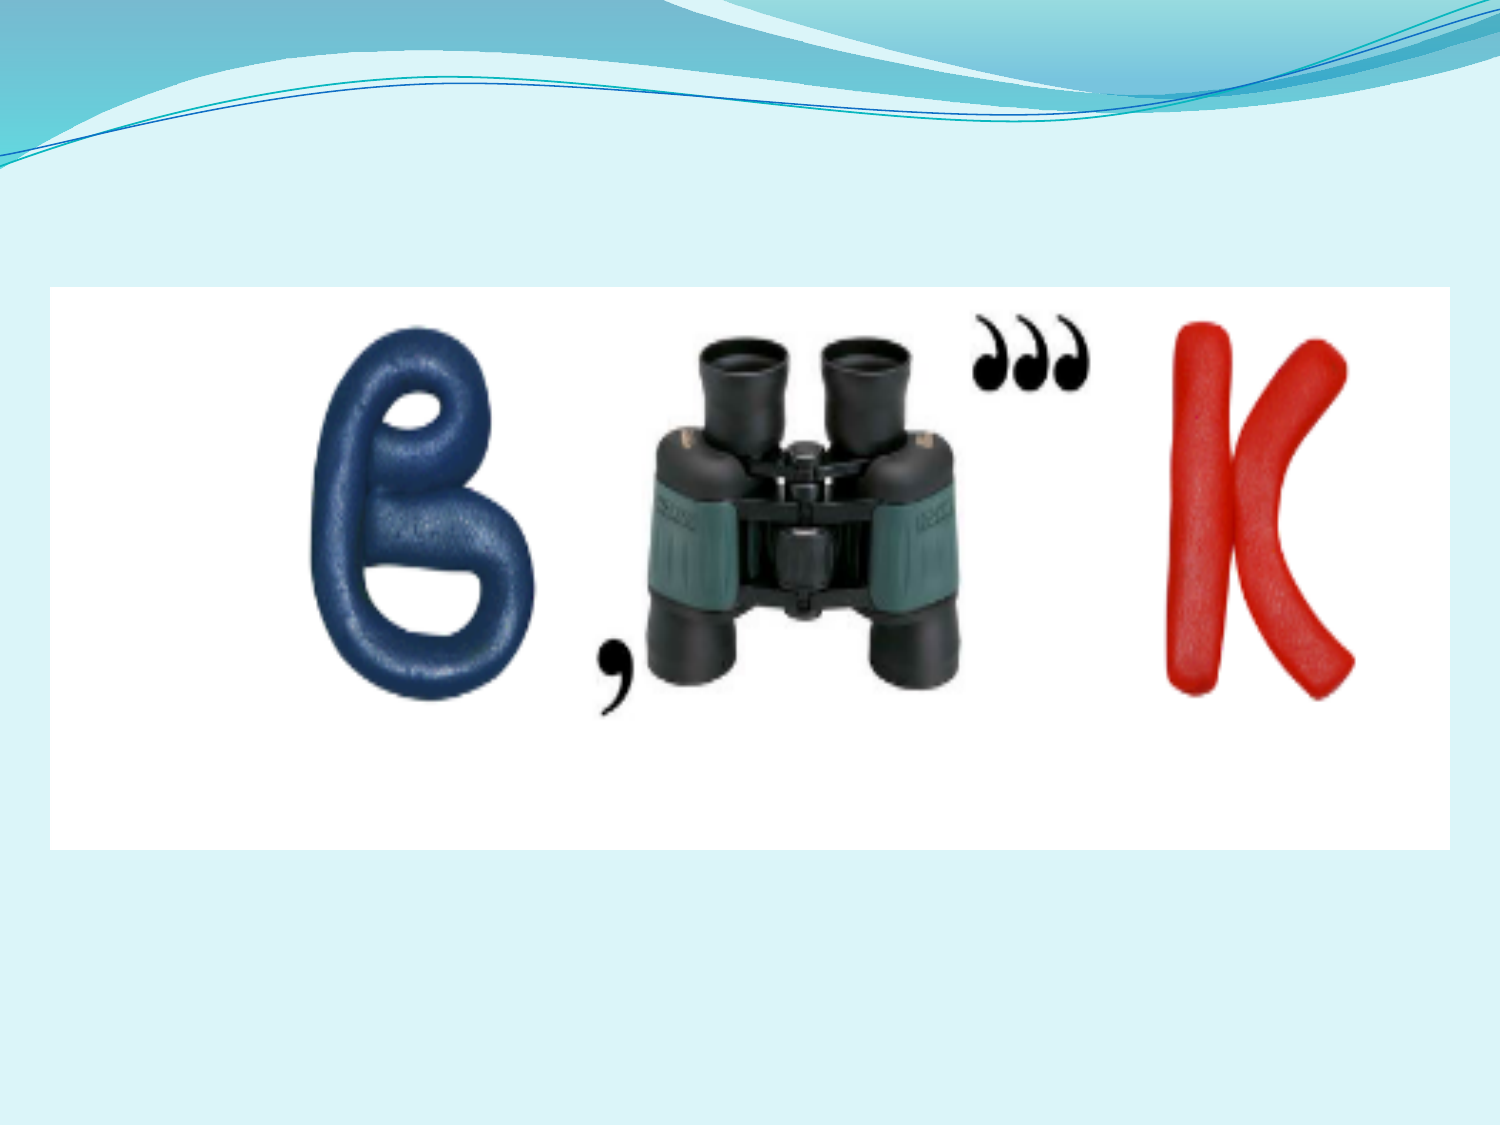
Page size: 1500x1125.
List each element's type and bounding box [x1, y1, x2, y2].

picture [49, 287, 1451, 851]
